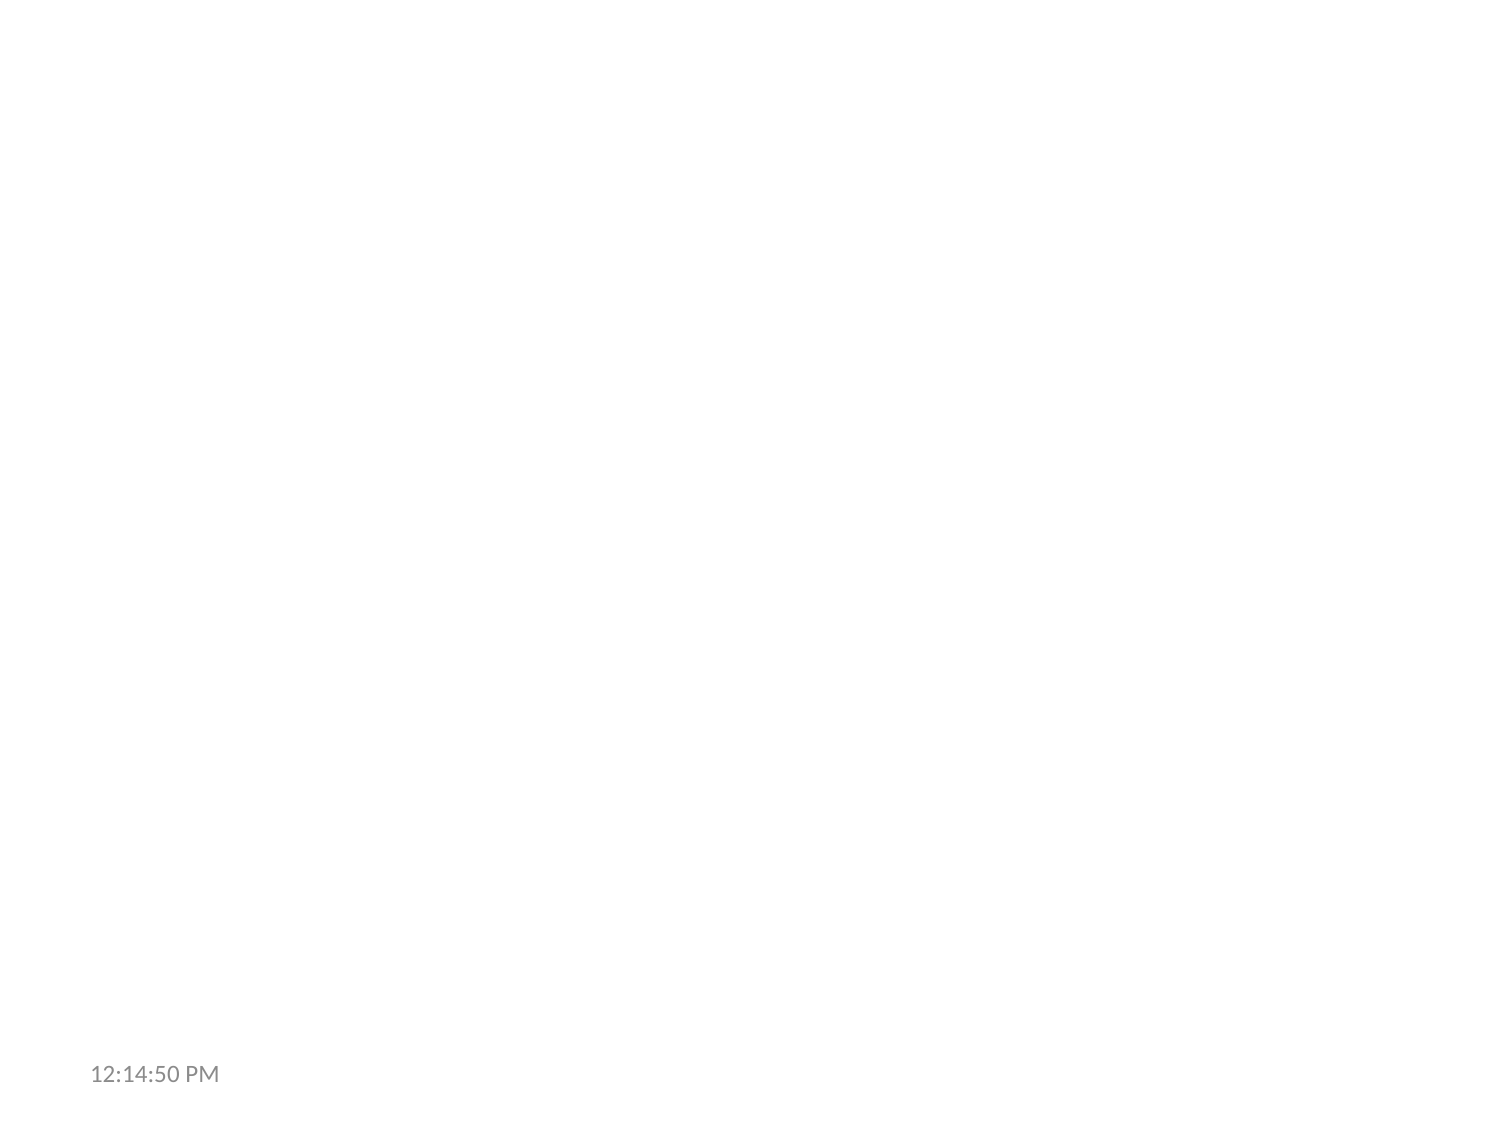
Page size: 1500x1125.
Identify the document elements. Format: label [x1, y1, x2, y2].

slide_number [75, 1042, 425, 1103]
